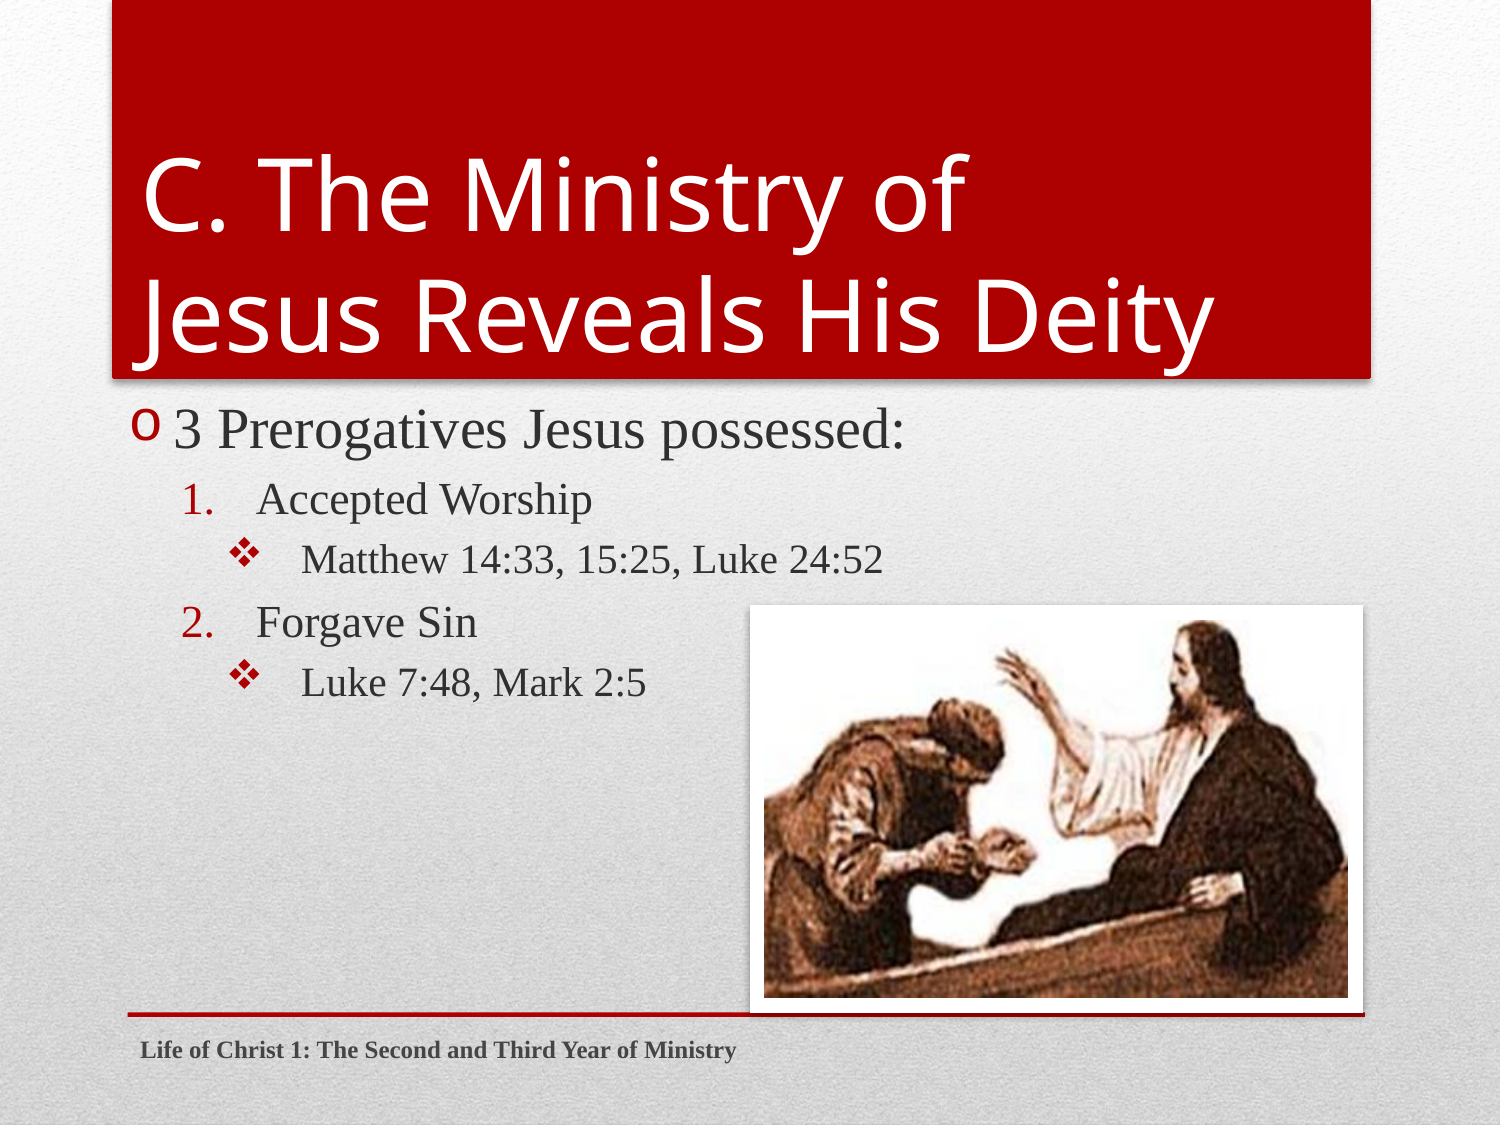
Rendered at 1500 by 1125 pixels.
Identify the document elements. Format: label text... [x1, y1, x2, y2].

text_box [112, 0, 1371, 379]
title C. The Ministry of Jesus Reveals His Deity [125, 117, 1238, 381]
picture [763, 619, 1350, 999]
footer Life of Christ 1: The Second and Third Year of Ministry [125, 1018, 925, 1079]
list 3 Prerogatives Jesus possessed: Accepted Worship Matthew 14:33, 15:25, Luke 24:52 Forgave Sin Luke 7:48, Mark 2:5 [113, 382, 1370, 926]
